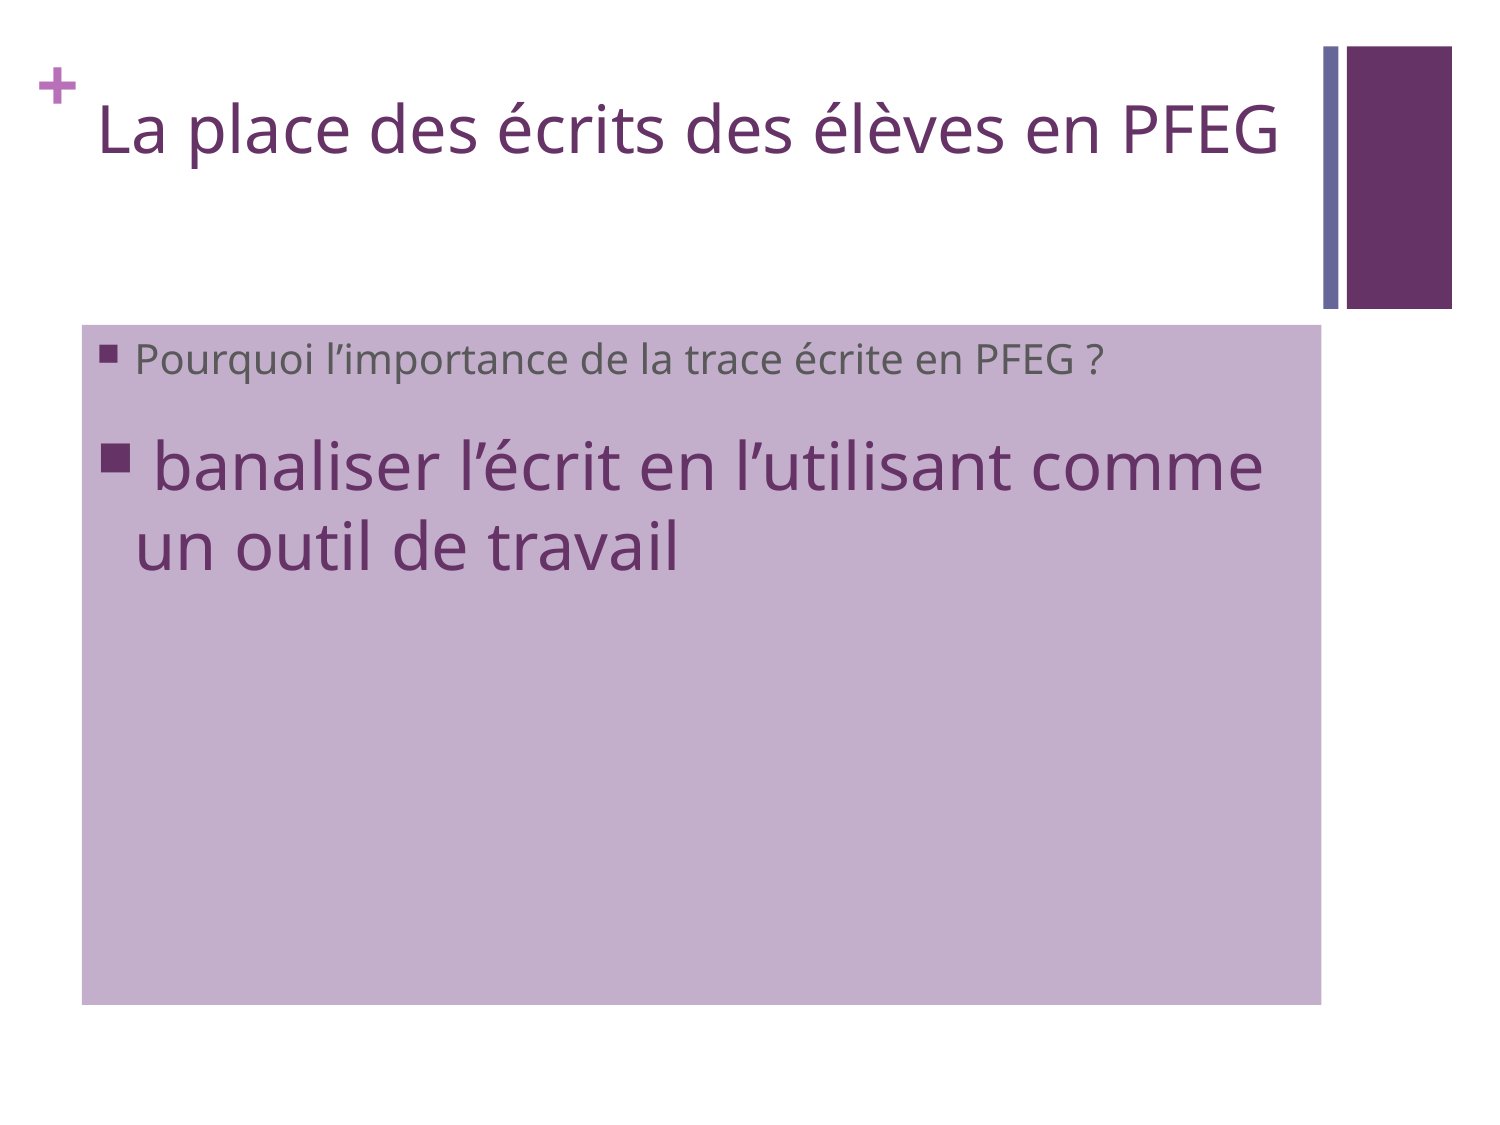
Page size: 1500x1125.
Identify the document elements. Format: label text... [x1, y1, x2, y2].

list Pourquoi l’importance de la trace écrite en PFEG ? banaliser l’écrit en l’utilisant comme un outil de travail [81, 324, 1322, 1005]
title La place des écrits des élèves en PFEG [81, 79, 1322, 263]
